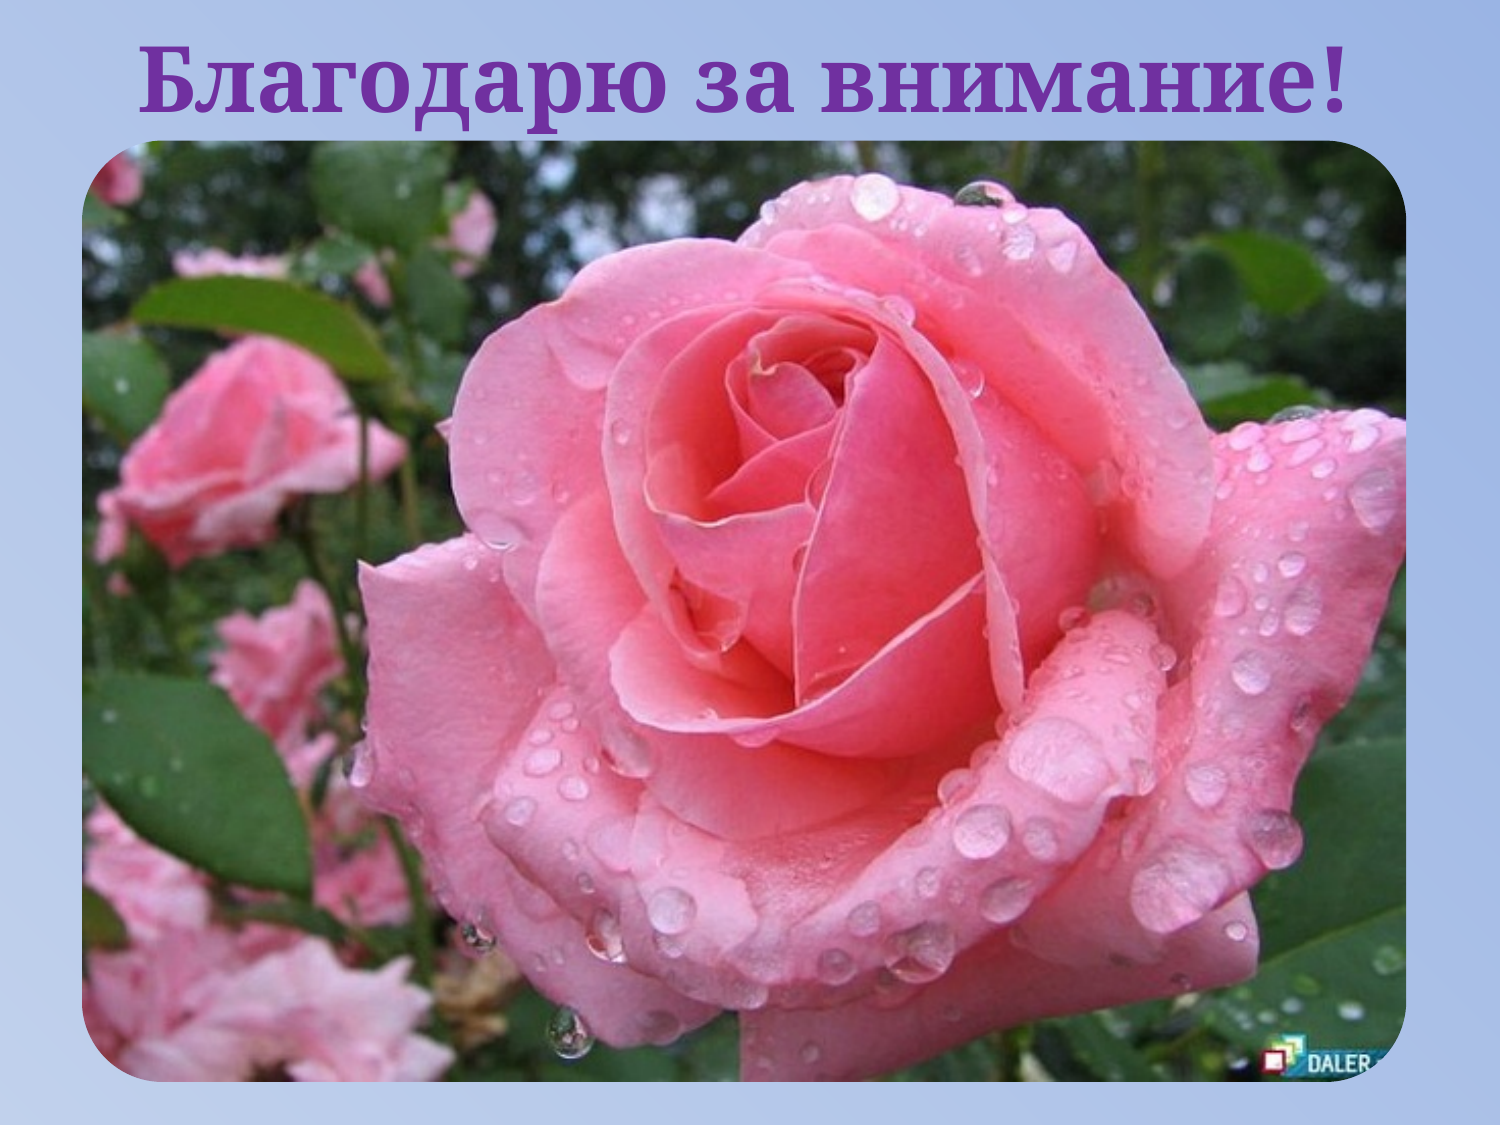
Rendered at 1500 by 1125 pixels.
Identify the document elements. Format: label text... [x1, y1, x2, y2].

picture [81, 140, 1407, 1083]
title Благодарю за внимание! [70, 0, 1421, 153]
